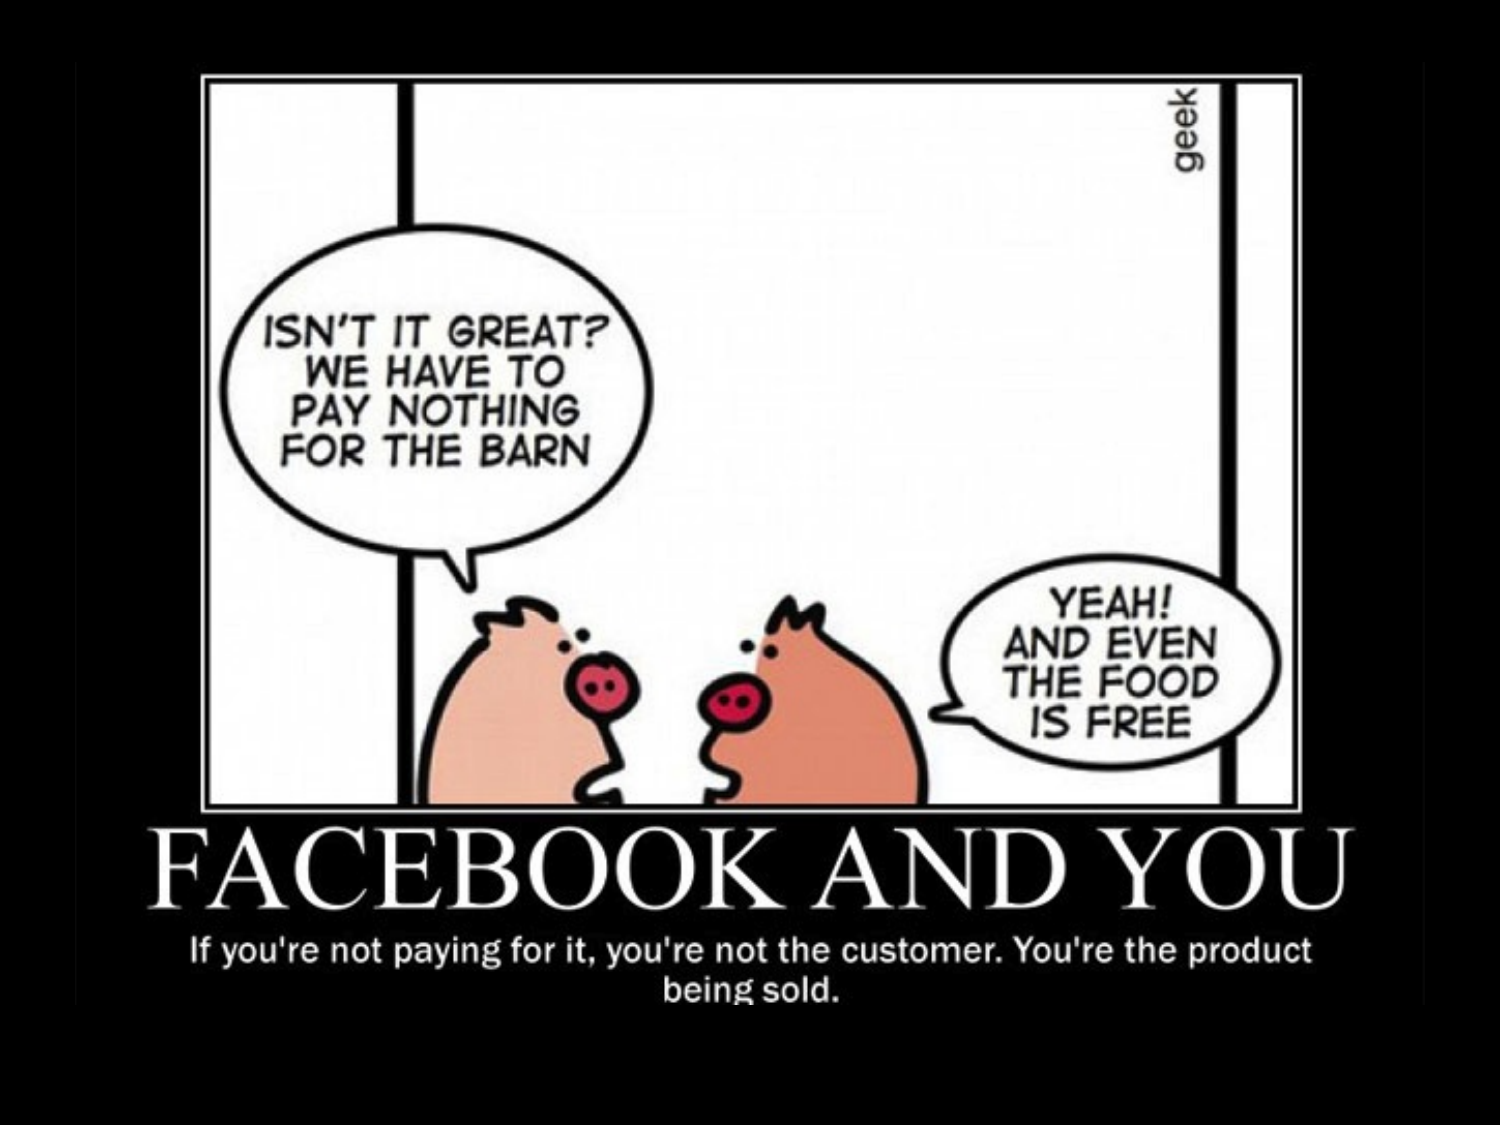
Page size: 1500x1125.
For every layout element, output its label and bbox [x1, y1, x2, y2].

list [74, 62, 1426, 1006]
